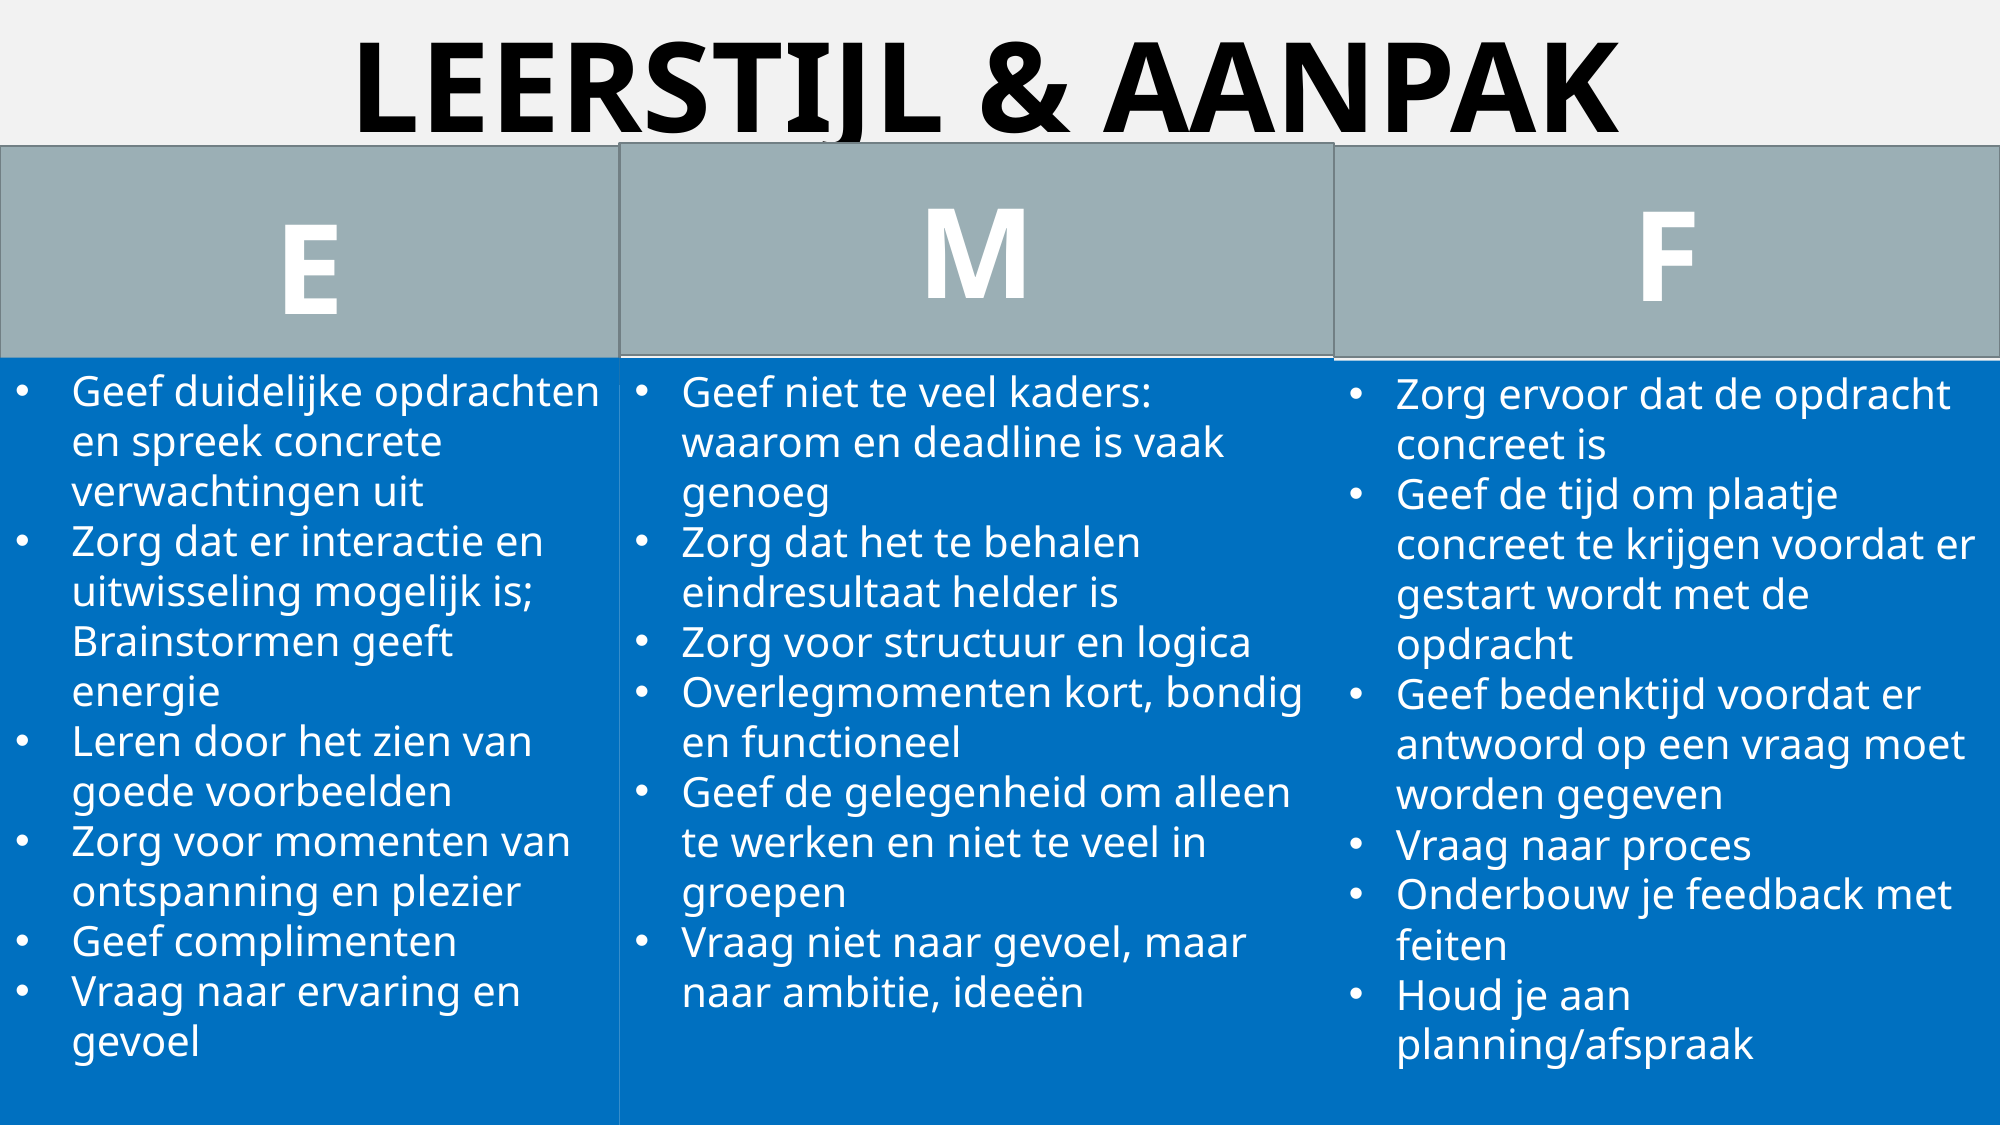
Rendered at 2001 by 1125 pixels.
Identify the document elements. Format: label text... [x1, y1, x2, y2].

text_box M [619, 143, 1334, 355]
text_box Zorg ervoor dat de opdracht concreet is Geef de tijd om plaatje concreet te krijgen voordat er gestart wordt met de opdracht Geef bedenktijd voordat er antwoord op een vraag moet worden gegeven Vraag naar proces Onderbouw je feedback met feiten Houd je aan planning/afspraak [1333, 360, 2000, 1125]
text_box F [1333, 146, 2000, 358]
text_box LEERSTIJL & AANPAK [65, 0, 1904, 146]
text_box Geef duidelijke opdrachten en spreek concrete verwachtingen uit Zorg dat er interactie en uitwisseling mogelijk is; Brainstormen geeft energie Leren door het zien van goede voorbeelden Zorg voor momenten van ontspanning en plezier Geef complimenten Vraag naar ervaring en gevoel [0, 357, 620, 1125]
text_box E [0, 146, 620, 357]
text_box Geef niet te veel kaders: waarom en deadline is vaak genoeg Zorg dat het te behalen eindresultaat helder is Zorg voor structuur en logica Overlegmomenten kort, bondig en functioneel Geef de gelegenheid om alleen te werken en niet te veel in groepen Vraag niet naar gevoel, maar naar ambitie, ideeën [619, 358, 1334, 1125]
